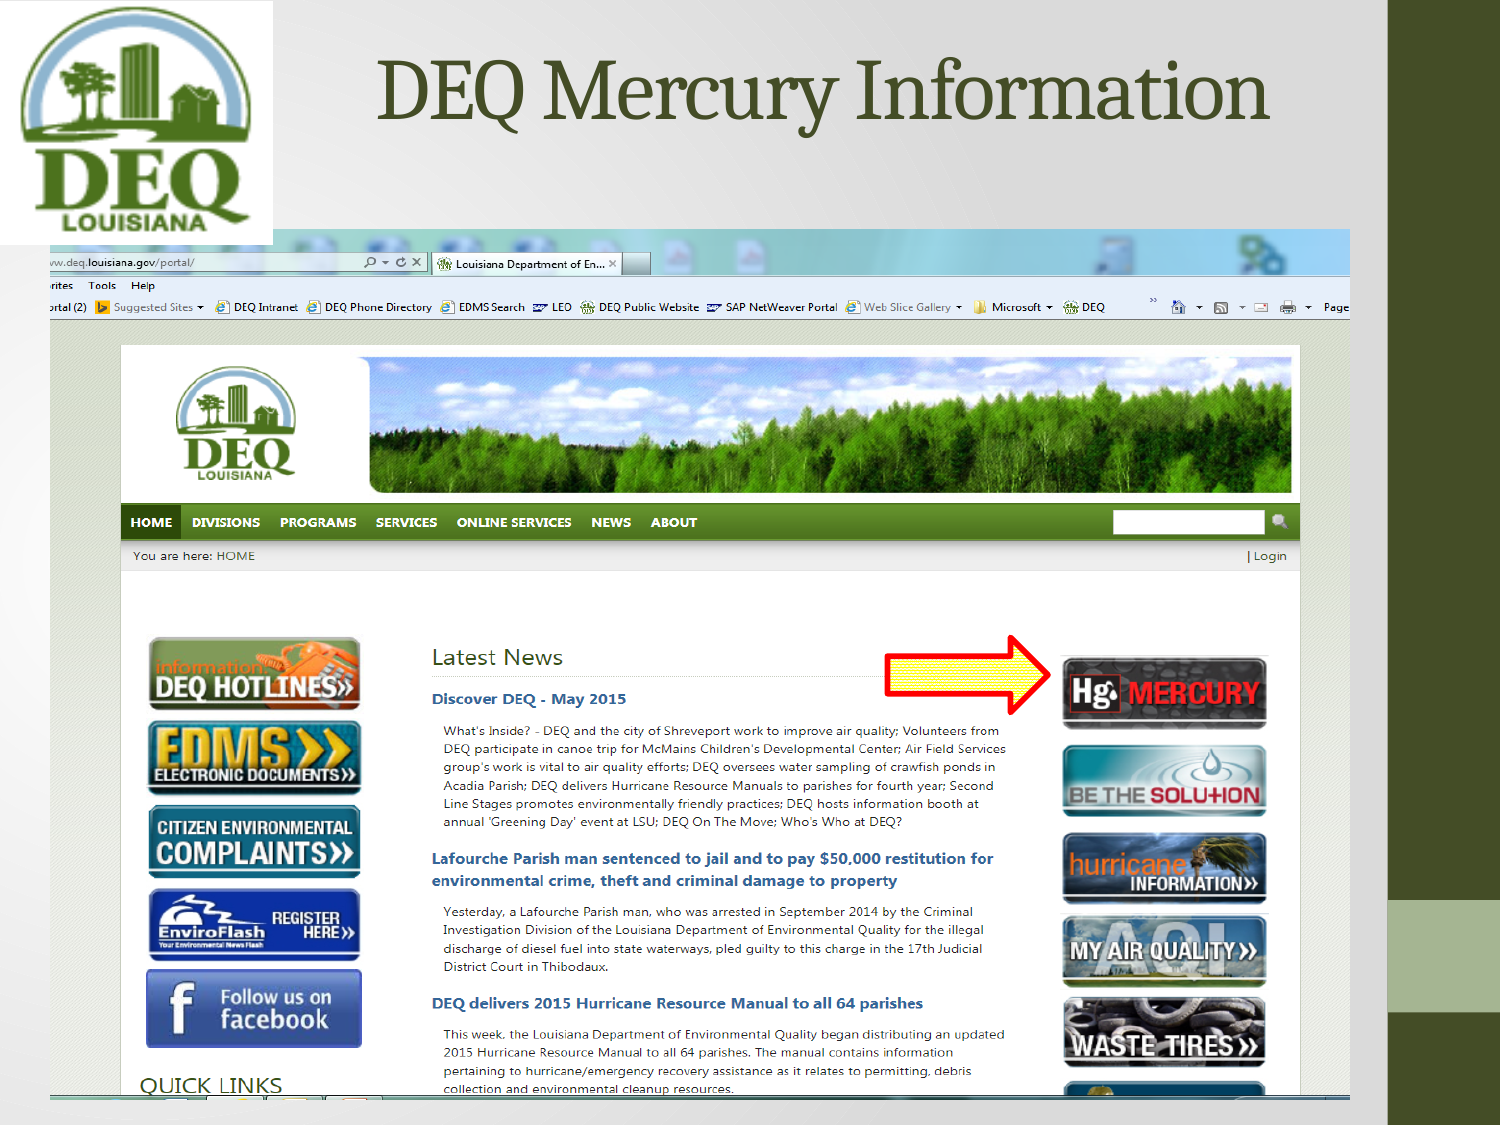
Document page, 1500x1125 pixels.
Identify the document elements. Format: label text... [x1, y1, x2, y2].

text_box DEQ Mercury Information [299, 24, 1348, 150]
picture [0, 1, 1351, 1101]
